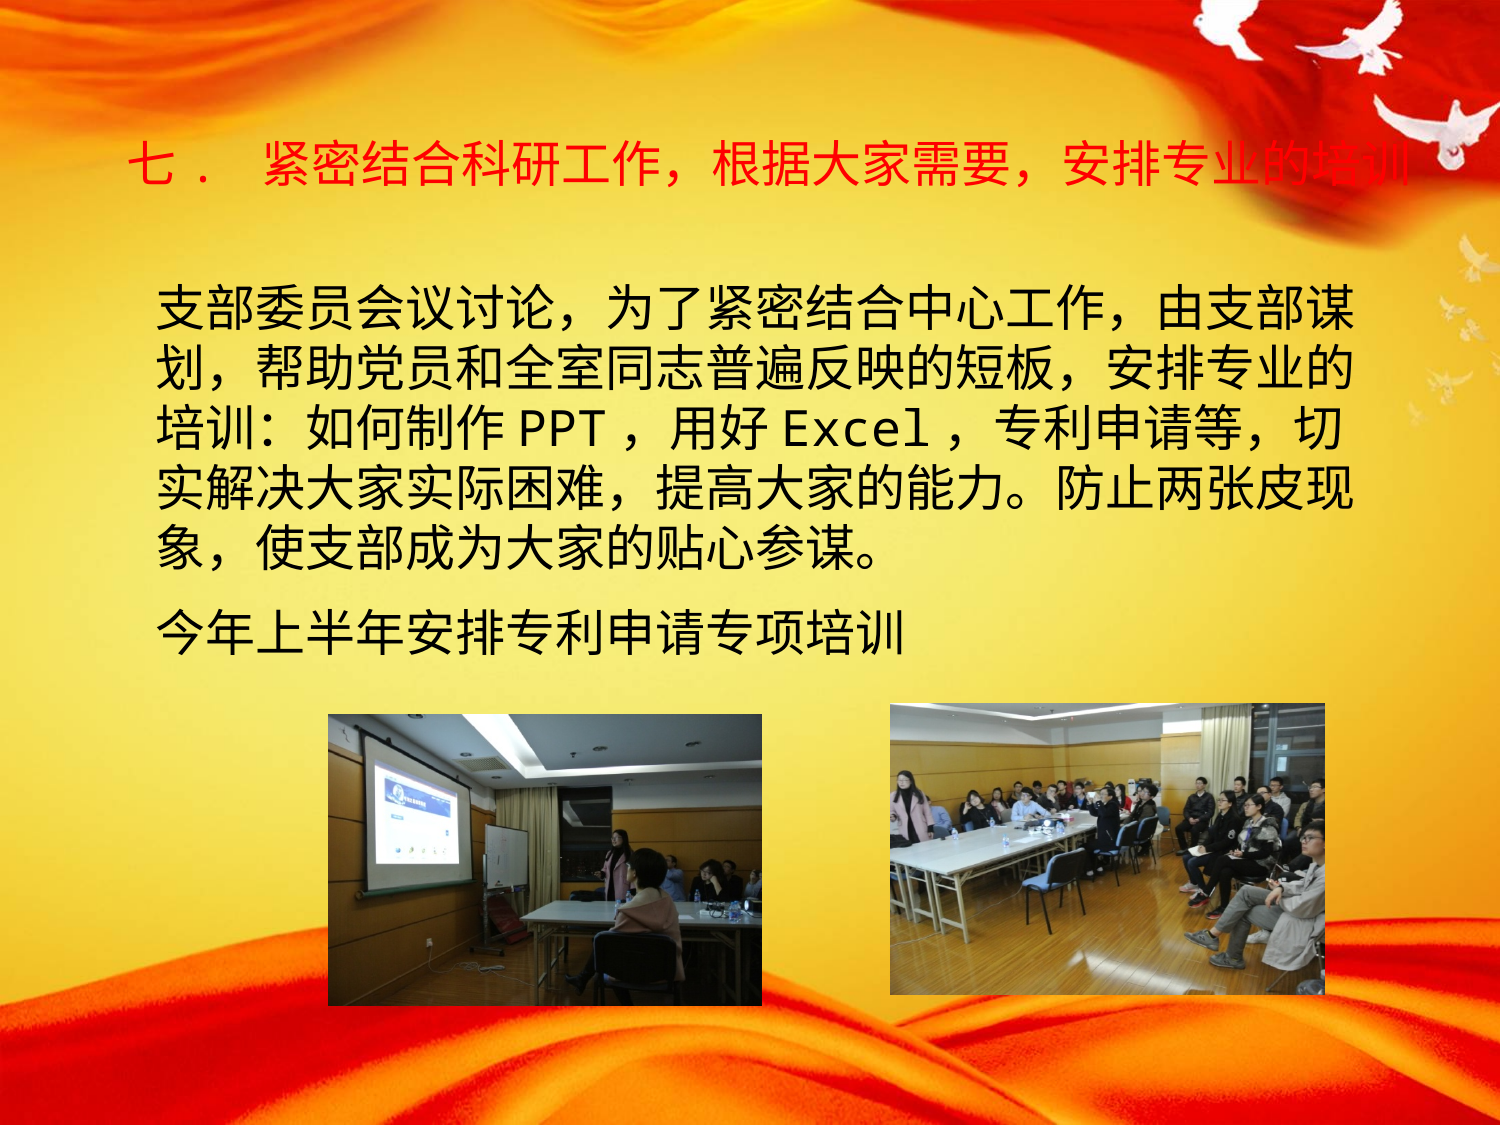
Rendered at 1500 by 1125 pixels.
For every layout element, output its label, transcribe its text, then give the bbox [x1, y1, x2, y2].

text_box 七. 紧密结合科研工作，根据大家需要，安排专业的培训 [112, 125, 1465, 201]
text_box 支部委员会议讨论，为了紧密结合中心工作，由支部谋划，帮助党员和全室同志普遍反映的短板，安排专业的培训：如何制作PPT，用好Excel，专利申请等，切实解决大家实际困难，提高大家的能力。防止两张皮现象，使支部成为大家的贴心参谋。 今年上半年安排专利申请专项培训 [140, 269, 1405, 670]
picture [0, 0, 1500, 1125]
